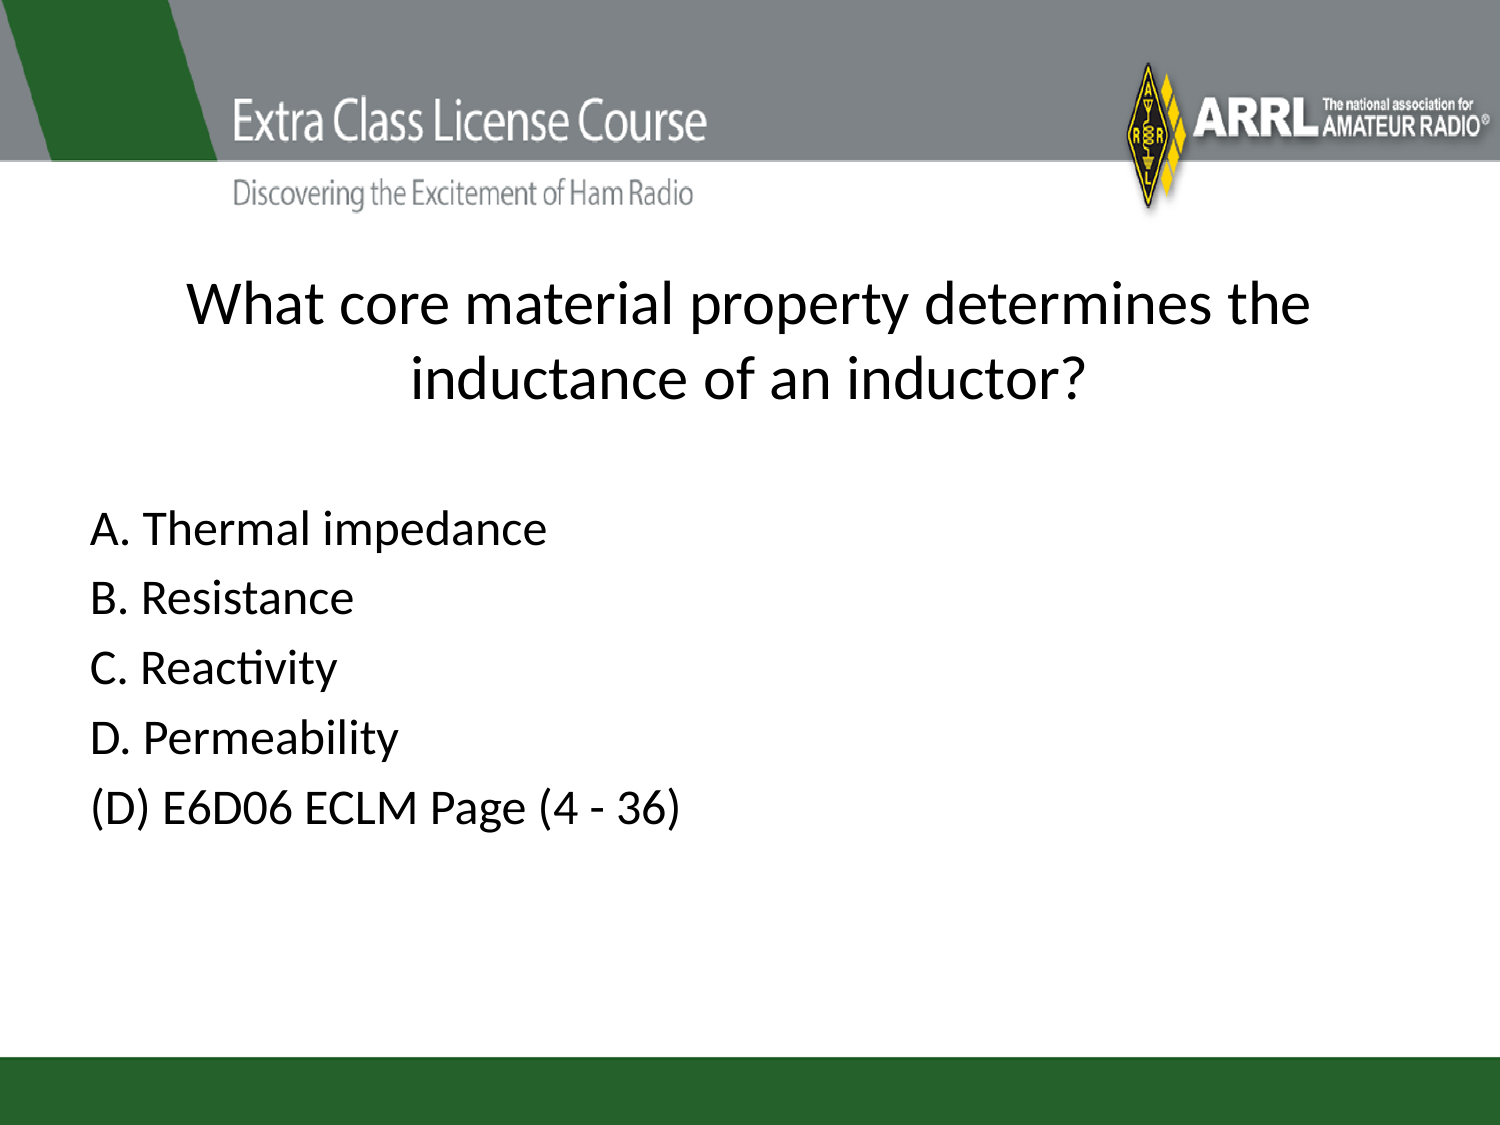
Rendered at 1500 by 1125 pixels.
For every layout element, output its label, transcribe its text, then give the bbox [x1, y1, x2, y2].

list A. Thermal impedance B. Resistance C. Reactivity D. Permeability (D) E6D06 ECLM Page (4 - 36) [75, 487, 1425, 1005]
picture [0, 0, 1500, 1125]
title What core material property determines the inductance of an inductor? [75, 254, 1425, 435]
